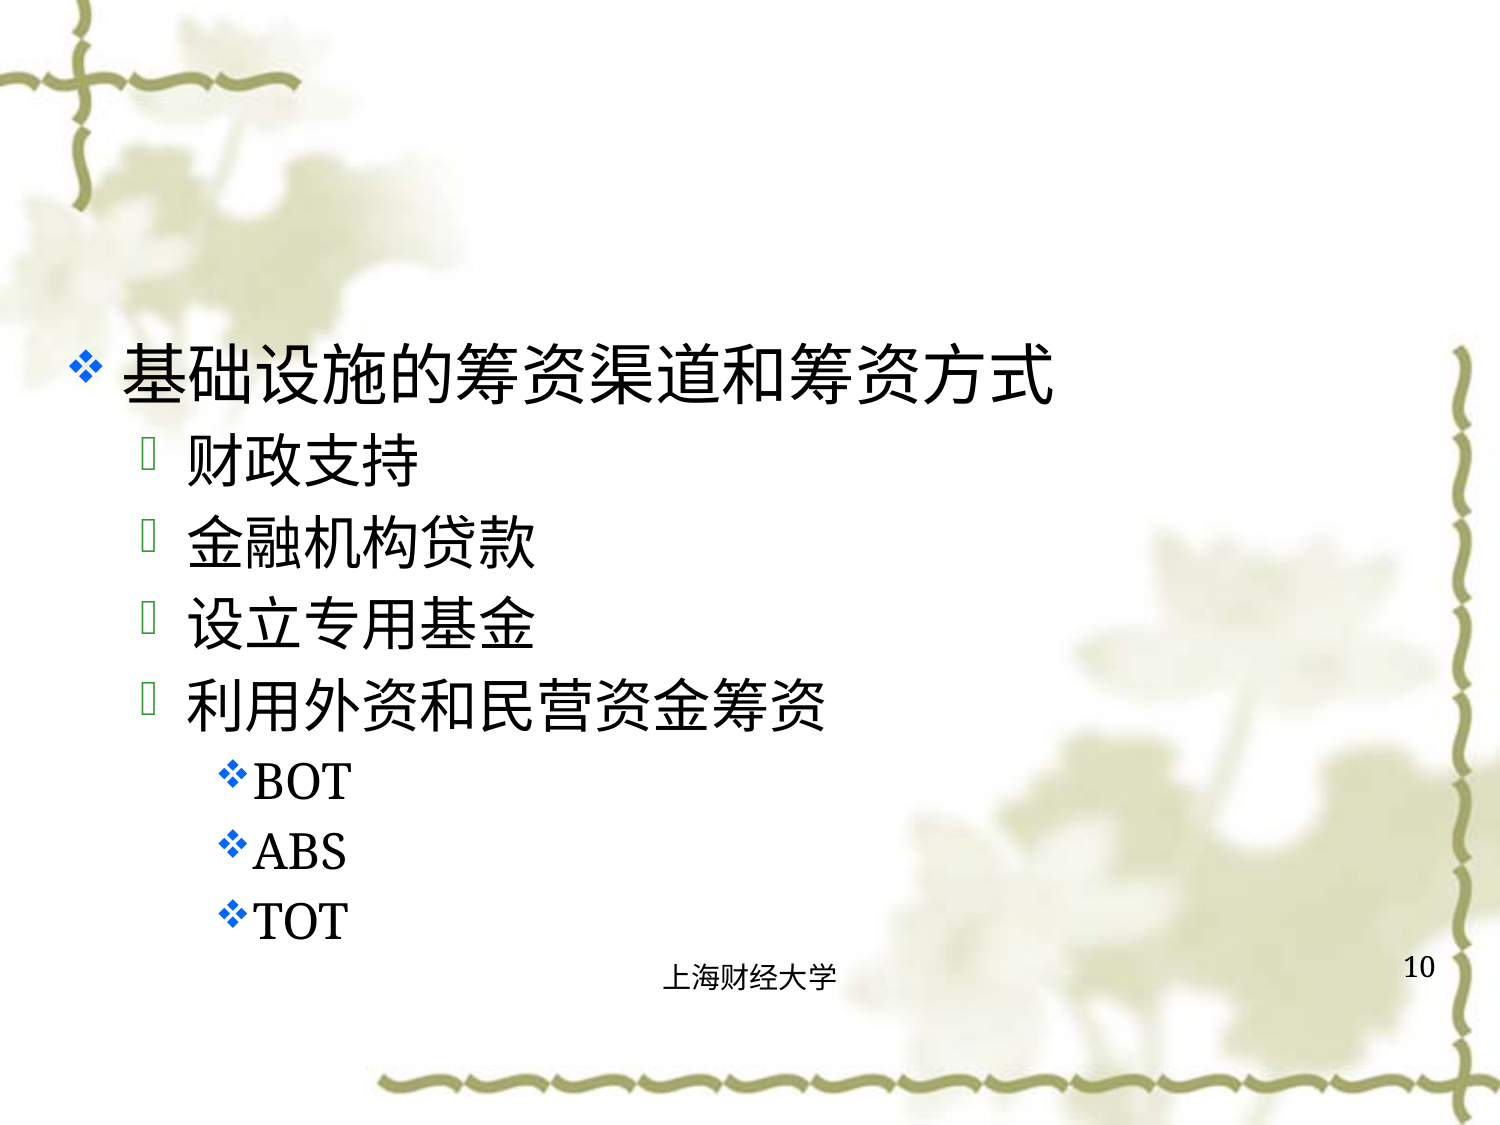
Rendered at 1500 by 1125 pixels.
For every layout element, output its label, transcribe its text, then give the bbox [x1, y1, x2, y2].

picture [0, 0, 1500, 1125]
footer 上海财经大学 [512, 952, 988, 1066]
slide_number 10 [1074, 940, 1451, 1066]
list 基础设施的筹资渠道和筹资方式 财政支持 金融机构贷款 设立专用基金 利用外资和民营资金筹资 BOT ABS TOT [49, 324, 1452, 963]
